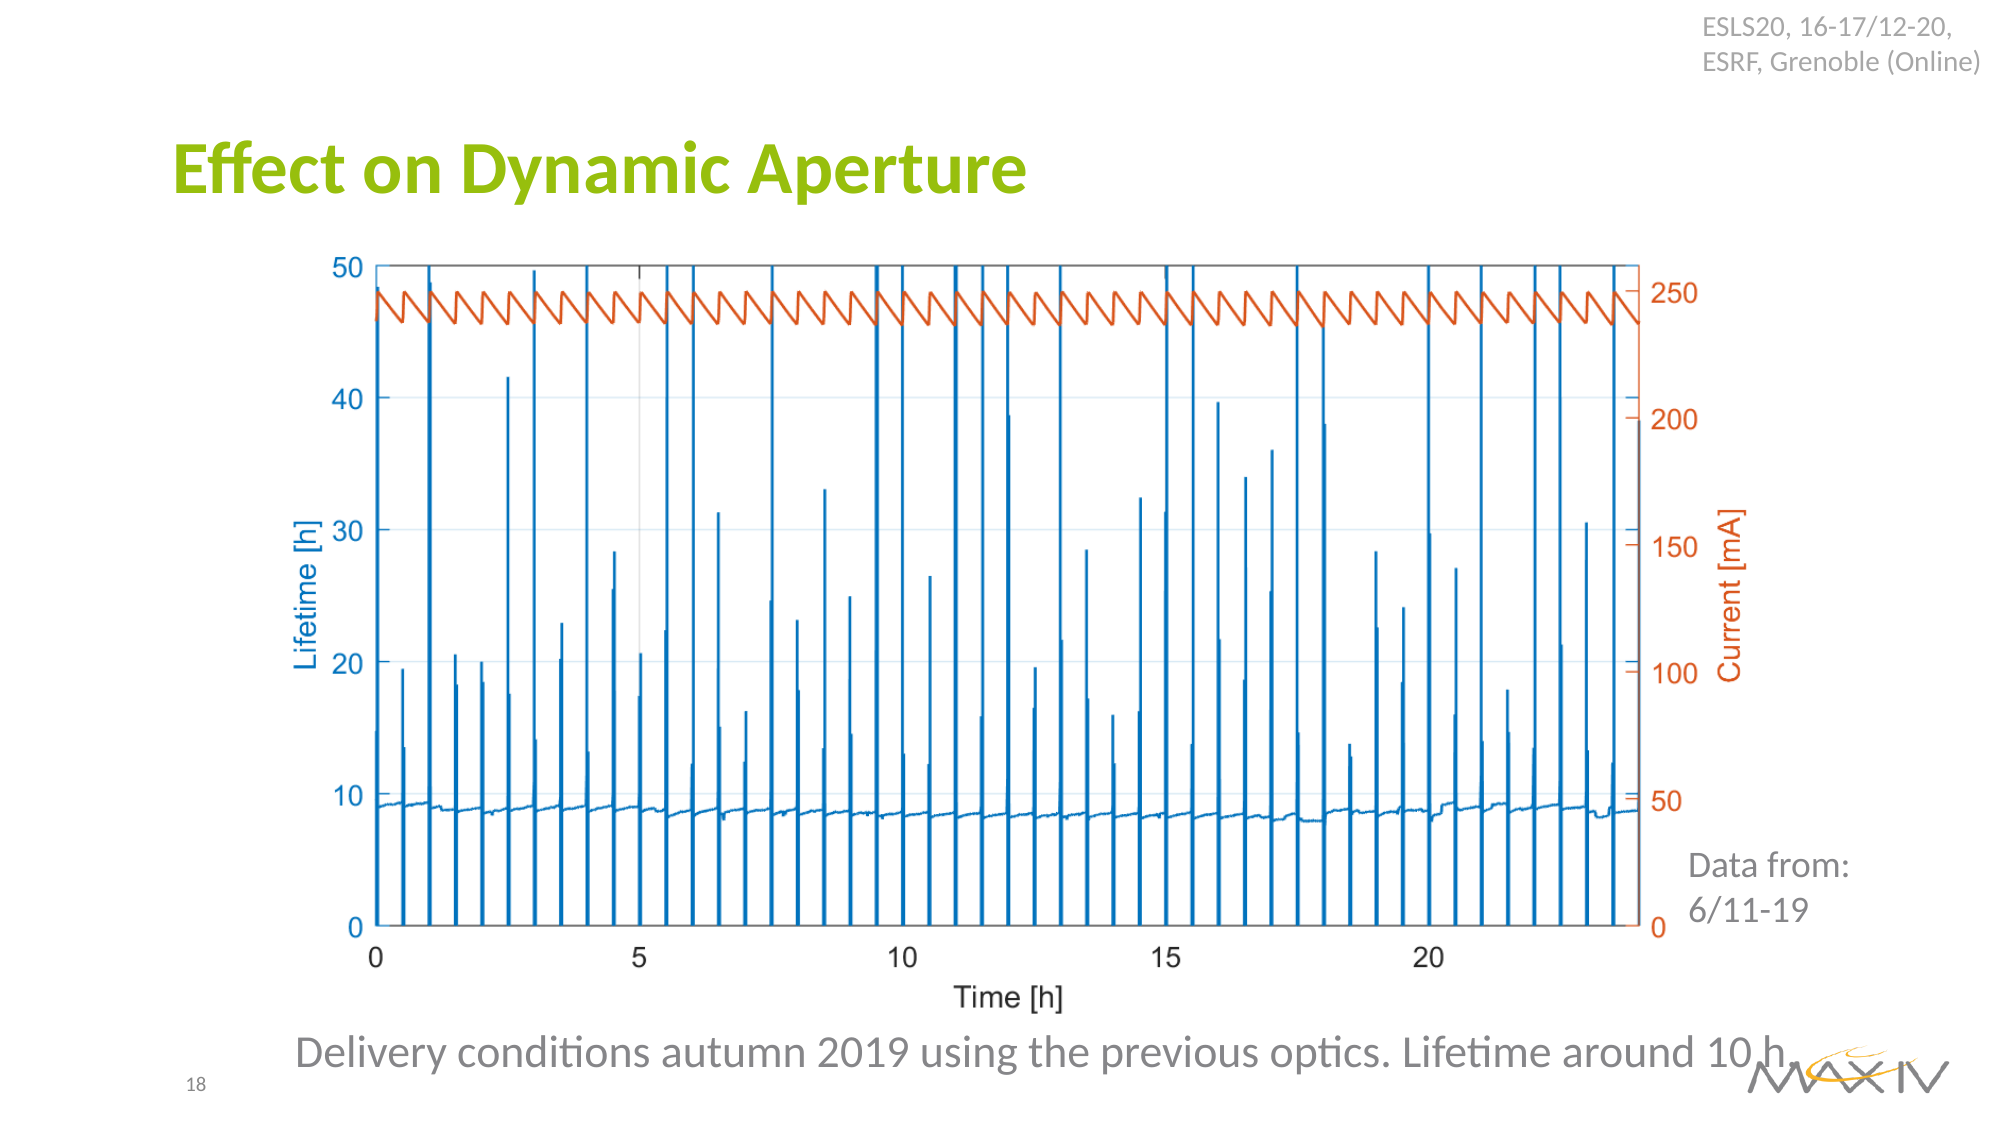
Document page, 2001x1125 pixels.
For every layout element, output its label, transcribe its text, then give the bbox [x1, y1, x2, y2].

title Effect on Dynamic Aperture [164, 0, 1827, 217]
picture [1746, 1045, 1951, 1094]
text_box Data from: 6/11-19 [1794, 832, 1907, 938]
text_box Delivery conditions autumn 2019 using the previous optics. Lifetime around 10 h. [287, 1014, 1826, 1085]
slide_number 18 [173, 1062, 215, 1104]
picture [164, 205, 1794, 1015]
